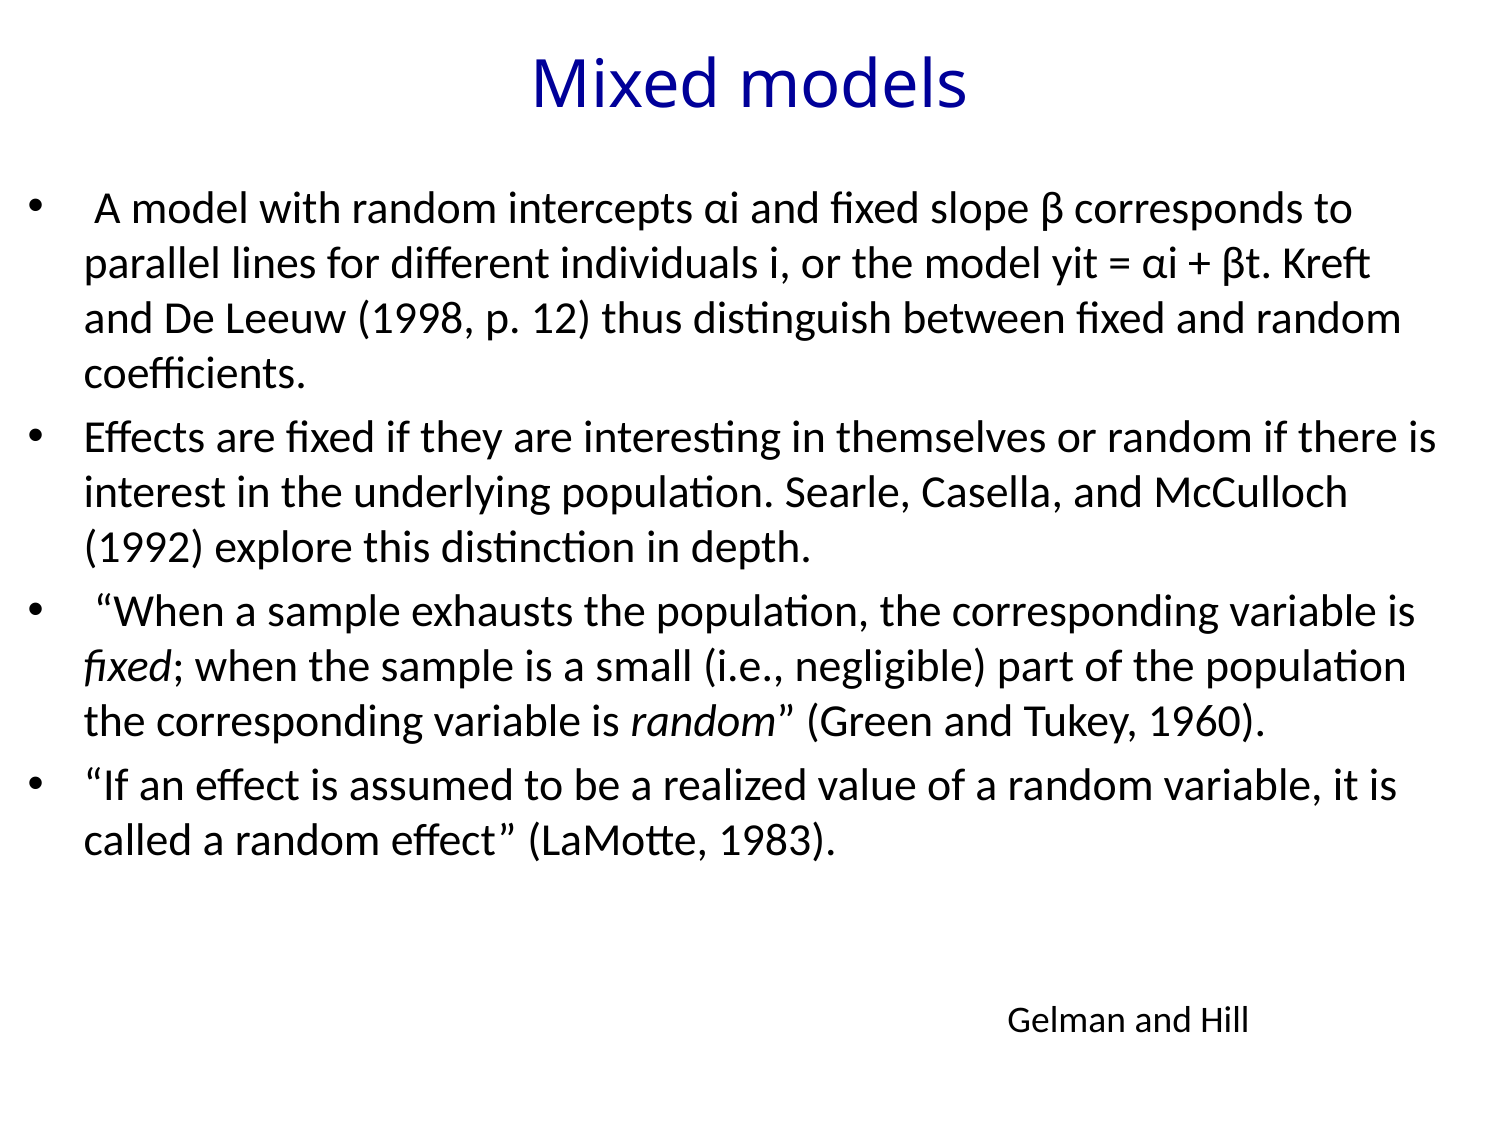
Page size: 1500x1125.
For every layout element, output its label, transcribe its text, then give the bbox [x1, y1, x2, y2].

text_box Gelman and Hill [992, 987, 1273, 1048]
list A model with random intercepts αi and fixed slope β corresponds to parallel lines for different individuals i, or the model yit = αi + βt. Kreft and De Leeuw (1998, p. 12) thus distinguish between fixed and random coefficients. Effects are fixed if they are interesting in themselves or random if there is interest in the underlying population. Searle, Casella, and McCulloch (1992) explore this distinction in depth. “When a sample exhausts the population, the corresponding variable is fixed; when the sample is a small (i.e., negligible) part of the population the corresponding variable is random” (Green and Tukey, 1960). “If an effect is assumed to be a realized value of a random variable, it is called a random effect” (LaMotte, 1983). [12, 170, 1463, 913]
title Mixed models [75, 0, 1425, 170]
